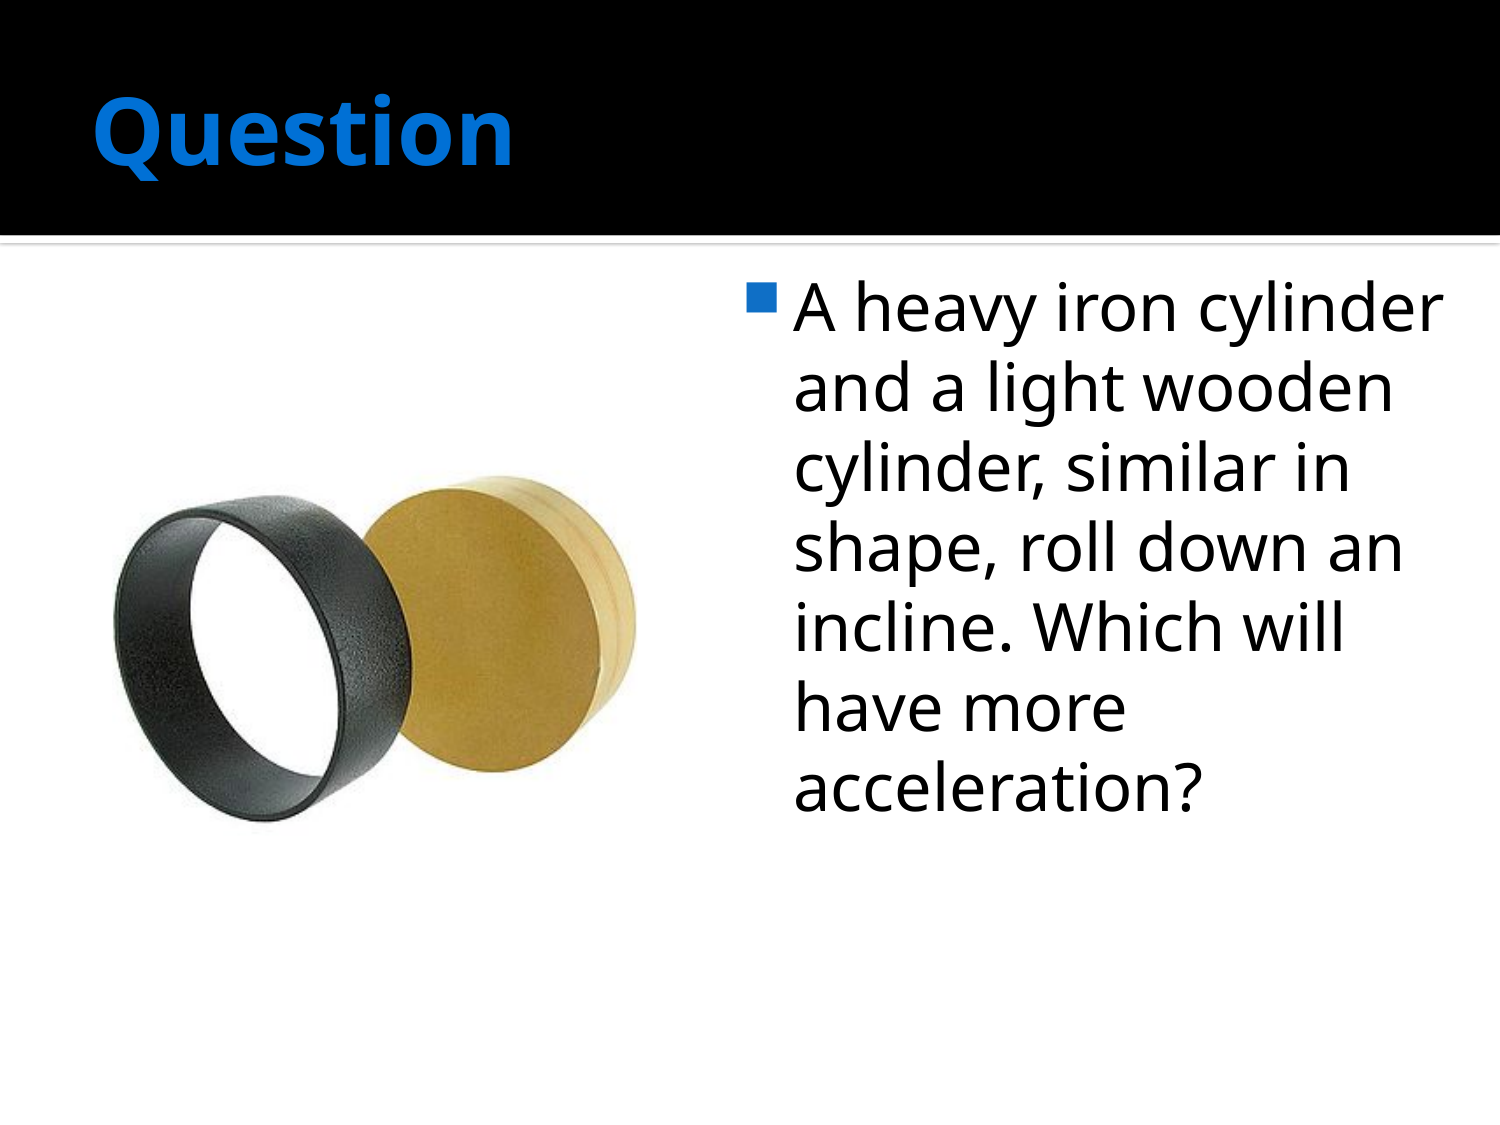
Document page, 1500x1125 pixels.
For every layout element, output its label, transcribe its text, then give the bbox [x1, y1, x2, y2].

picture [112, 387, 638, 913]
title Question [75, 25, 1425, 231]
list A heavy iron cylinder and a light wooden cylinder, similar in shape, roll down an incline. Which will have more acceleration? [712, 249, 1475, 1100]
